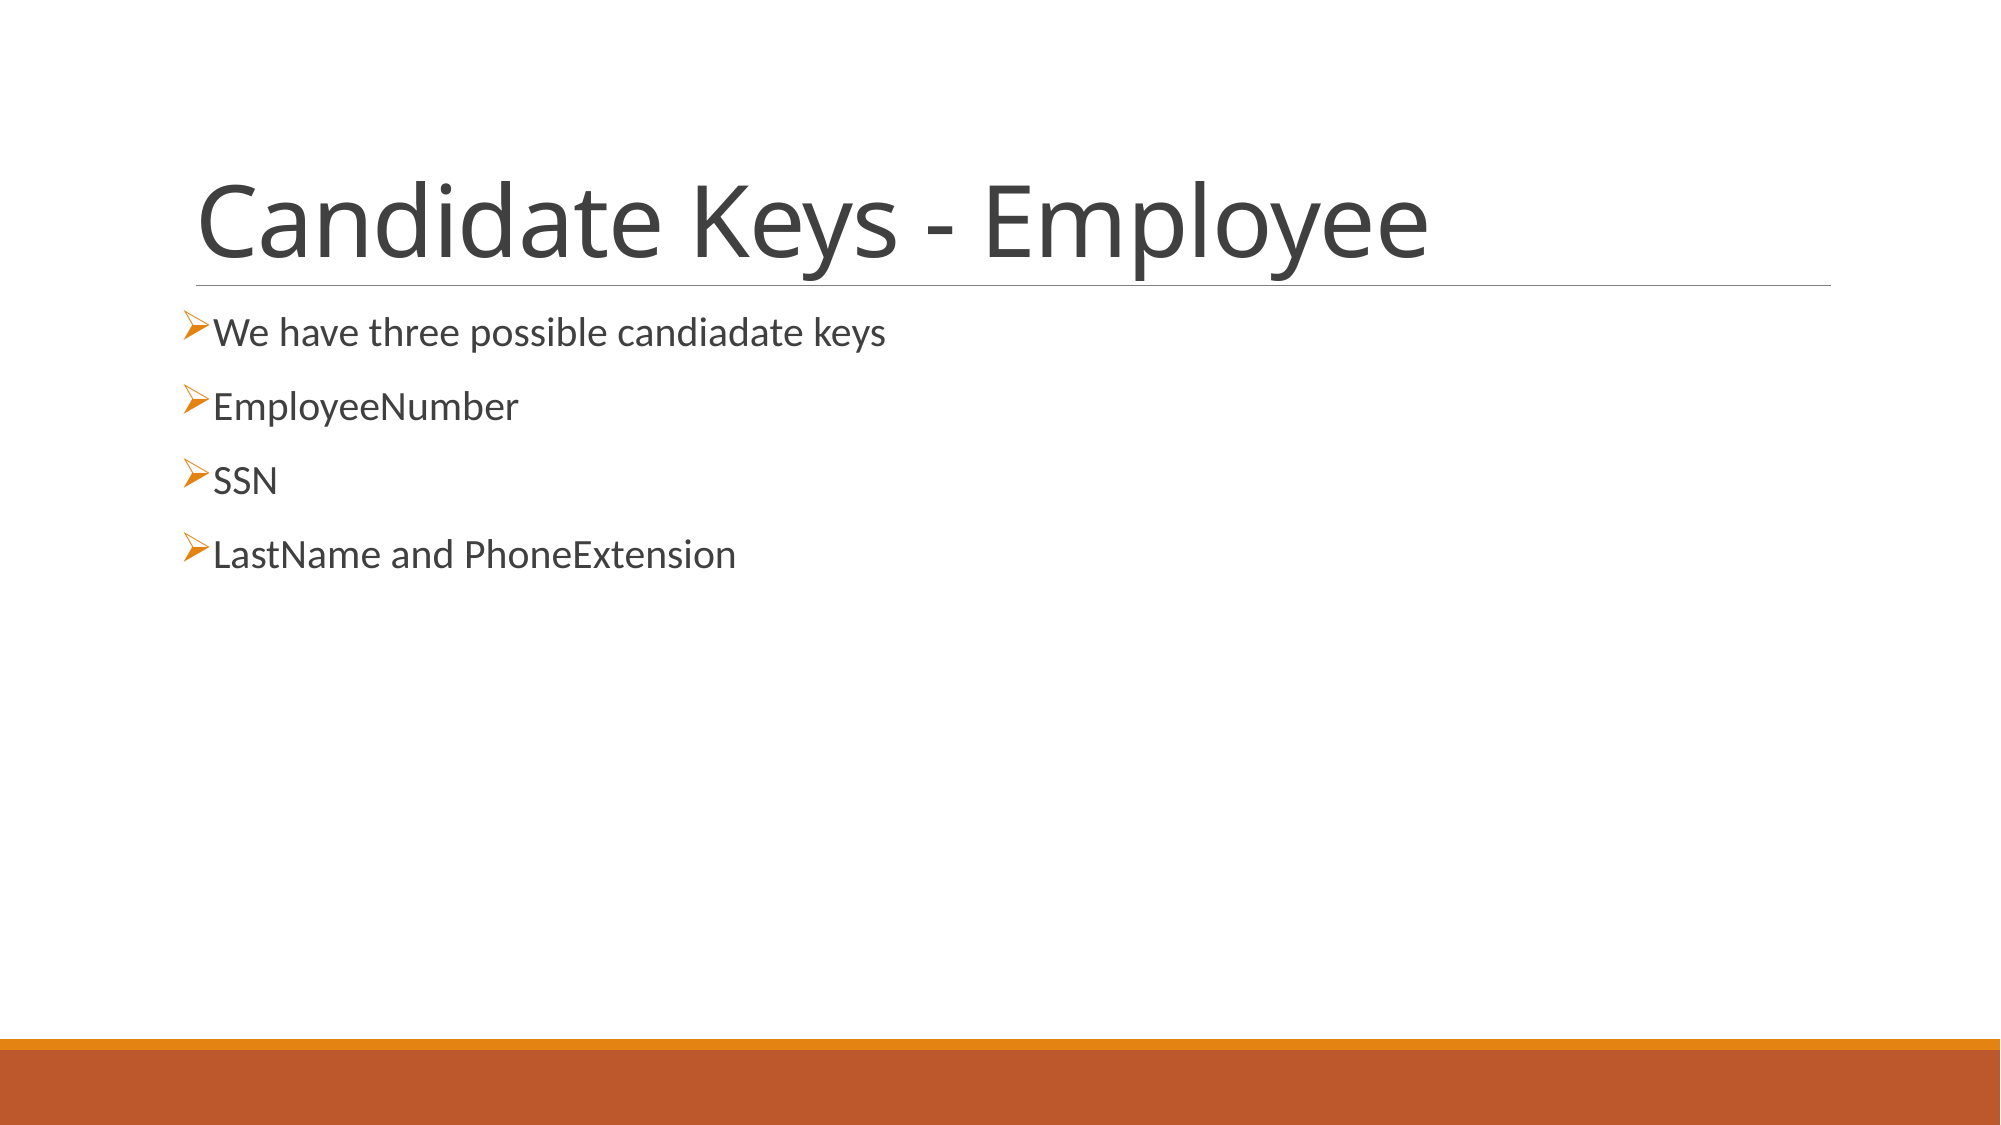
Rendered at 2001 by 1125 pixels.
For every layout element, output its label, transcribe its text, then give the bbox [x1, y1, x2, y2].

title Candidate Keys - Employee [180, 47, 1830, 285]
list We have three possible candiadate keys EmployeeNumber SSN LastName and PhoneExtension [180, 302, 1830, 963]
